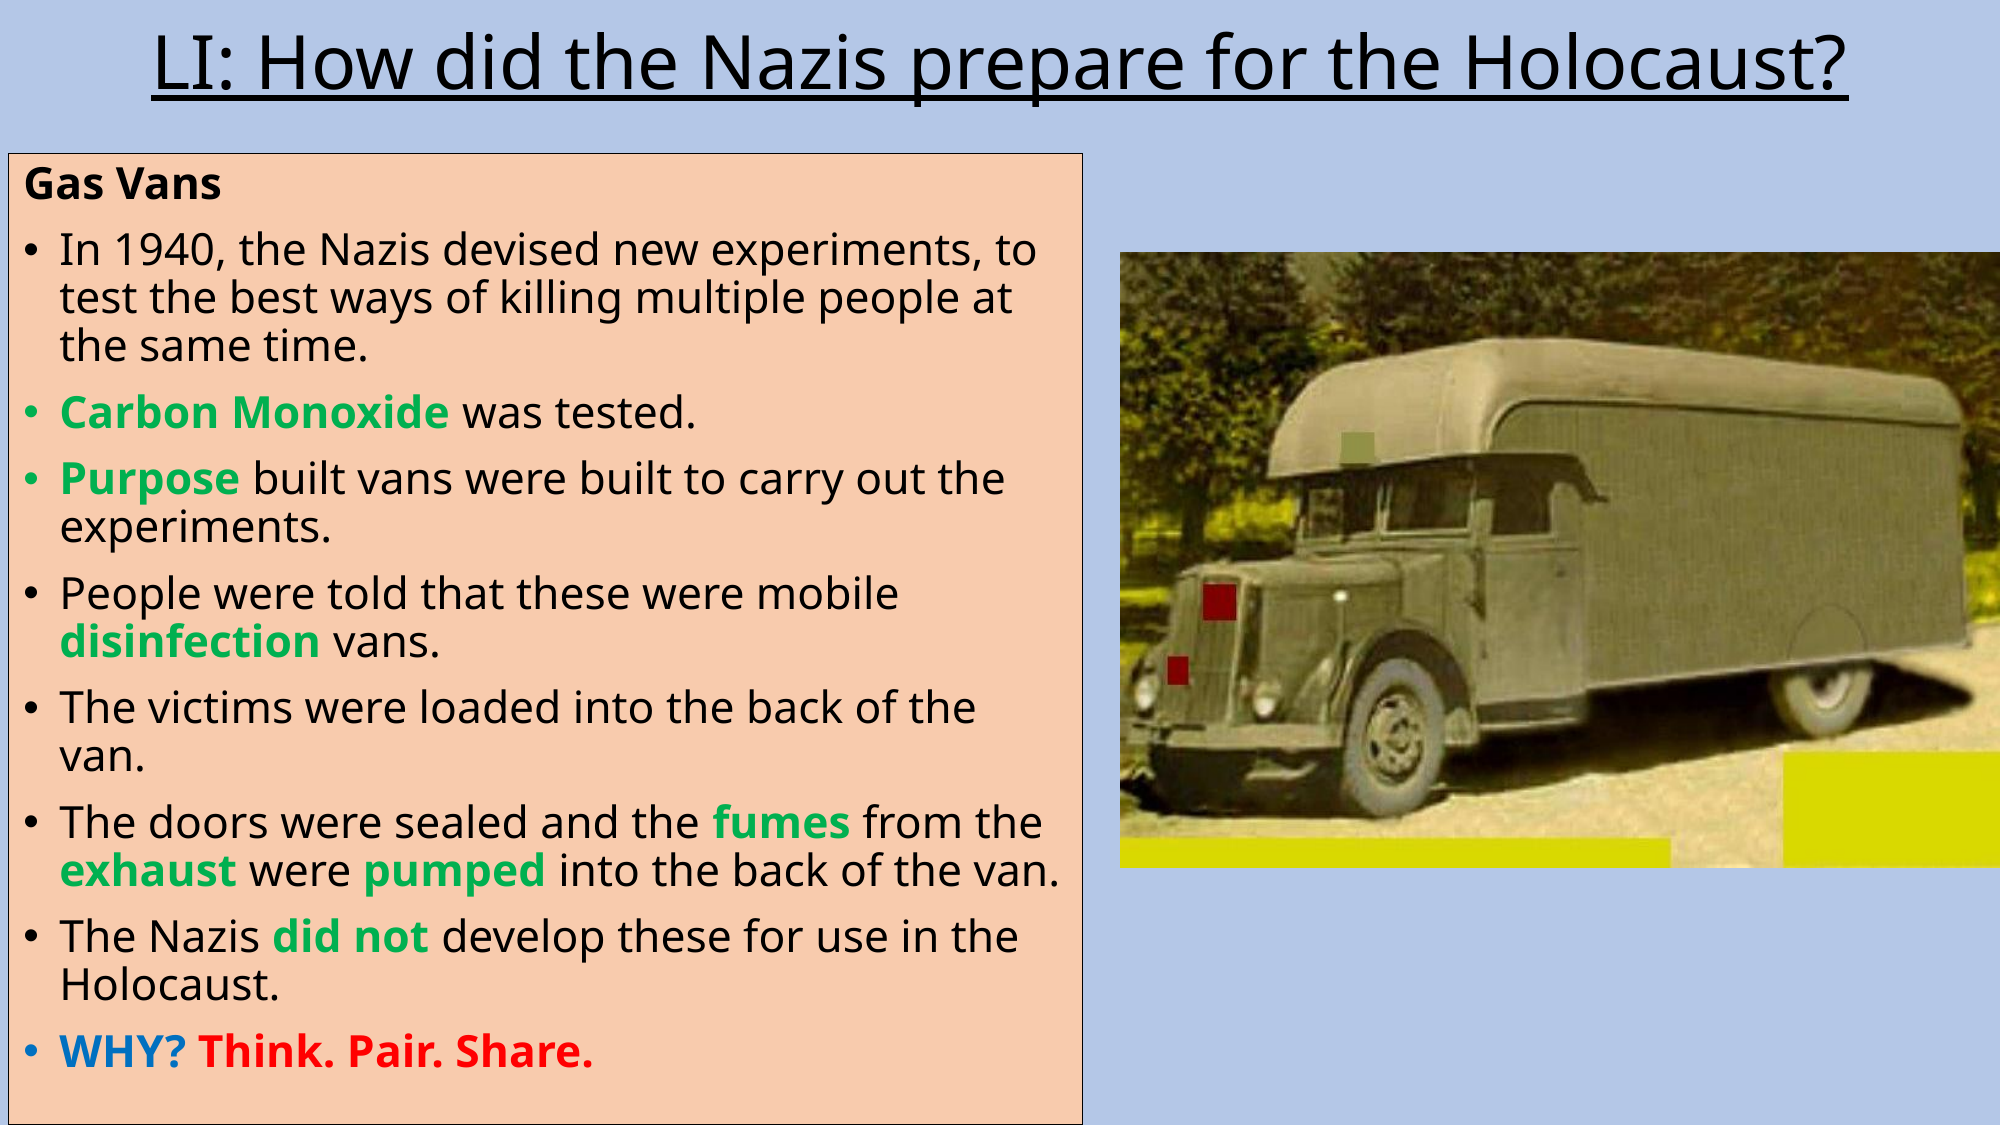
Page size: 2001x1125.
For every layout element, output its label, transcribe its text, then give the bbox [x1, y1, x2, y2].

picture [1120, 252, 2000, 868]
text_box LI: How did the Nazis prepare for the Holocaust? [10, 7, 1990, 112]
list Gas Vans In 1940, the Nazis devised new experiments, to test the best ways of killing multiple people at the same time. Carbon Monoxide was tested. Purpose built vans were built to carry out the experiments. People were told that these were mobile disinfection vans. The victims were loaded into the back of the van. The doors were sealed and the fumes from the exhaust were pumped into the back of the van. The Nazis did not develop these for use in the Holocaust. WHY? Think. Pair. Share. [8, 153, 1083, 1125]
